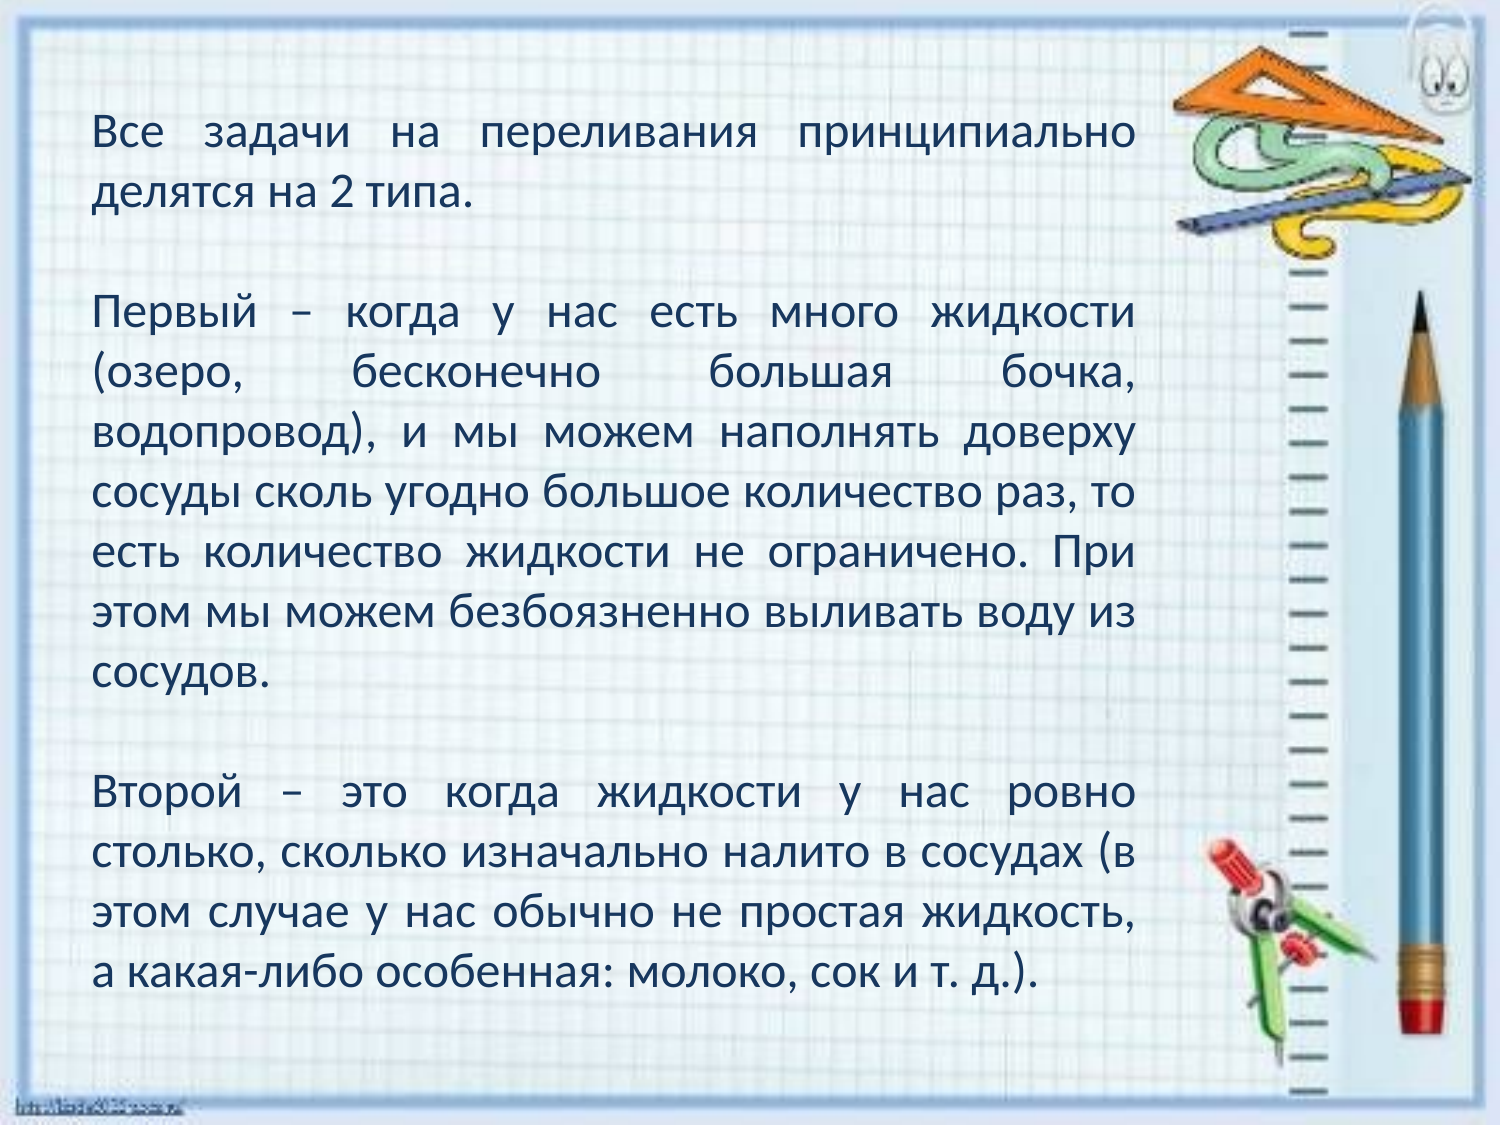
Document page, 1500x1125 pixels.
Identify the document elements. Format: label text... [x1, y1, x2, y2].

text_box Все задачи на переливания принципиально делятся на 2 типа. Первый – когда у нас есть много жидкости (озеро, бесконечно большая бочка, водопровод), и мы можем наполнять доверху сосуды сколь угодно большое количество раз, то есть количество жидкости не ограничено. При этом мы можем безбоязненно выливать воду из сосудов. Второй – это когда жидкости у нас ровно столько, сколько изначально налито в сосудах (в этом случае у нас обычно не простая жидкость, а какая-либо особенная: молоко, сок и т. д.). [76, 89, 1152, 1005]
picture [0, 0, 1500, 1125]
